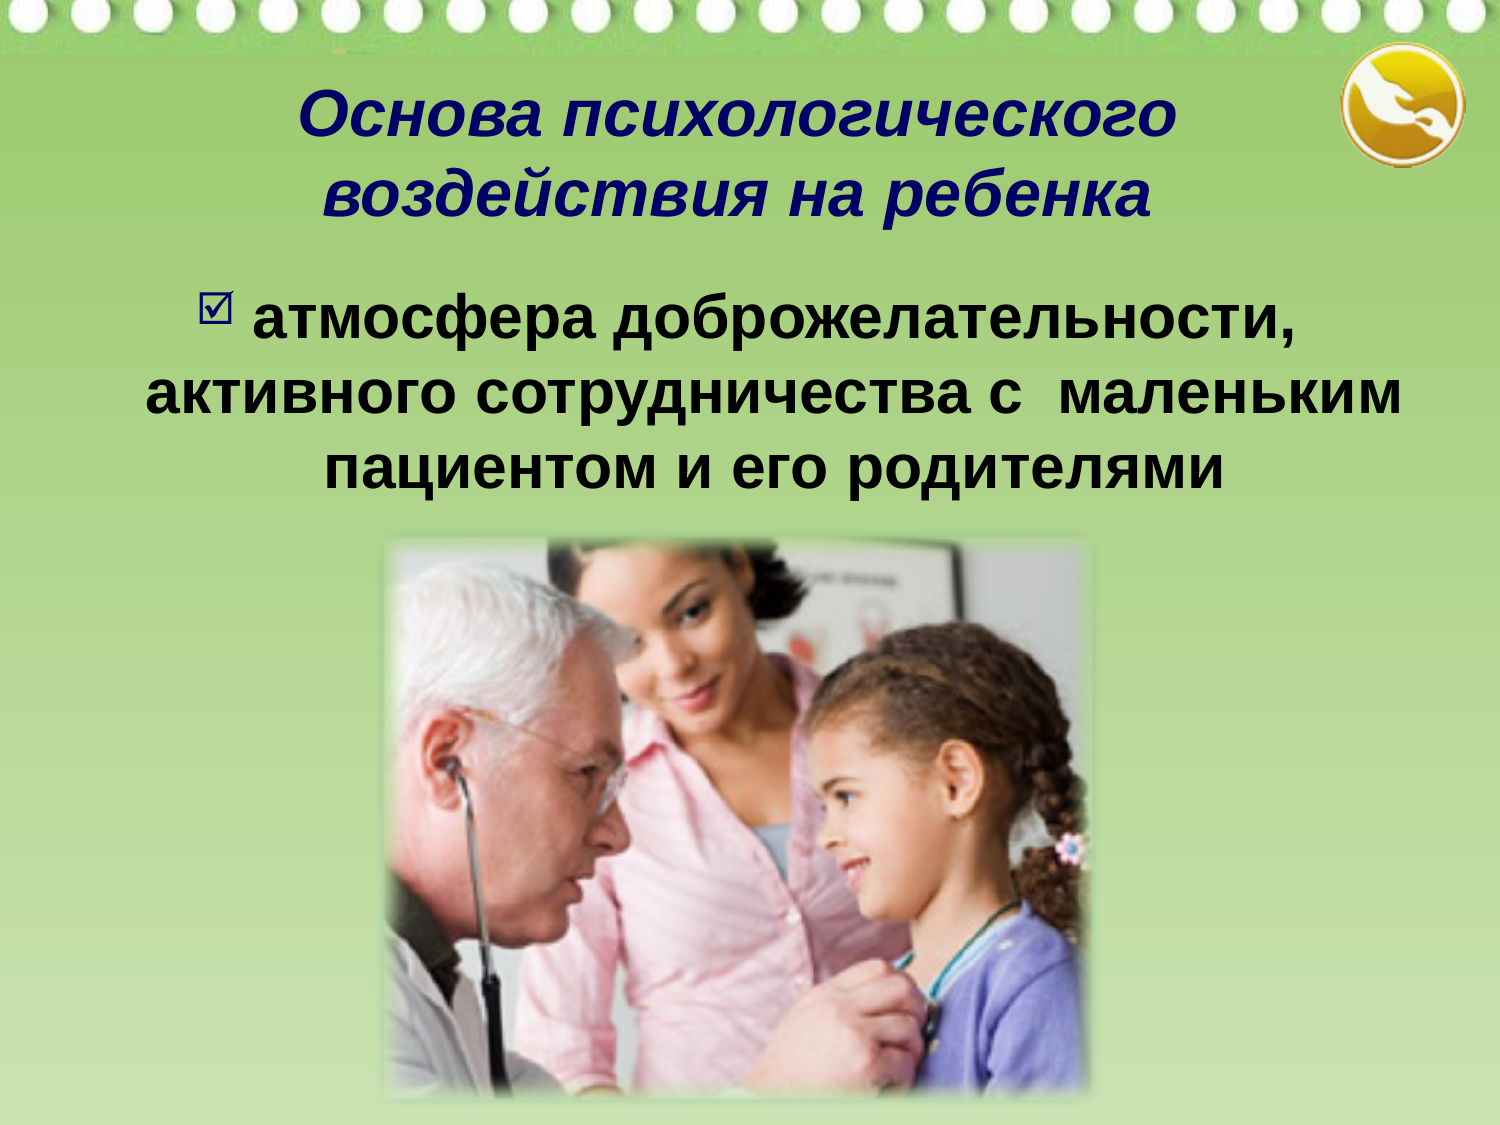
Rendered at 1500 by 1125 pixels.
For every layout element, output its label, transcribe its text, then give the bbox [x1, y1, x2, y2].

list атмосфера доброжелательности, активного сотрудничества с маленьким пациентом и его родителями [23, 268, 1471, 1012]
picture [374, 526, 1102, 1109]
title Основа психологического воздействия на ребенка [100, 103, 1376, 197]
picture [0, 0, 1500, 168]
